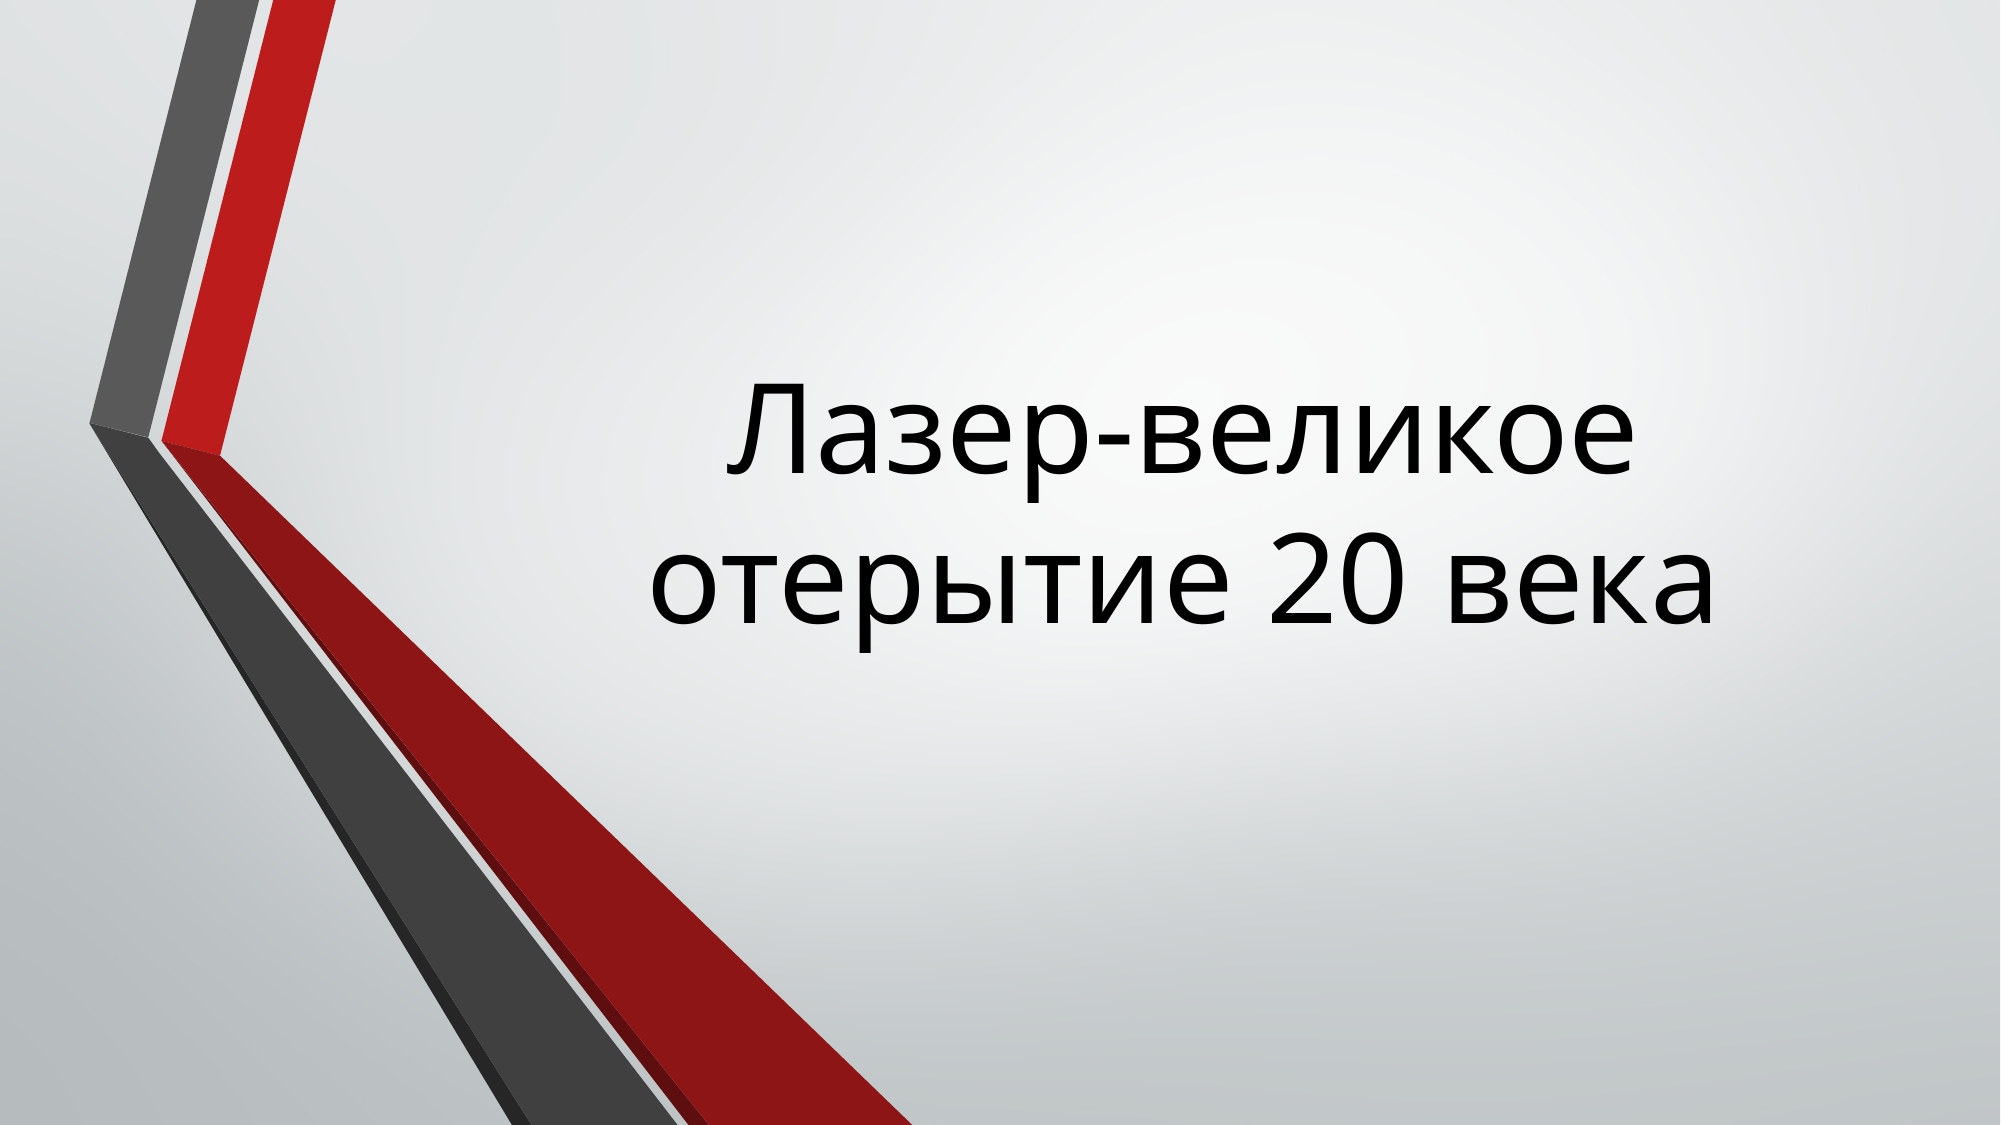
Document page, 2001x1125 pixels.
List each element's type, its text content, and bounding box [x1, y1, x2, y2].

title Лазер-великое отерытие 20 века [480, 226, 1887, 656]
